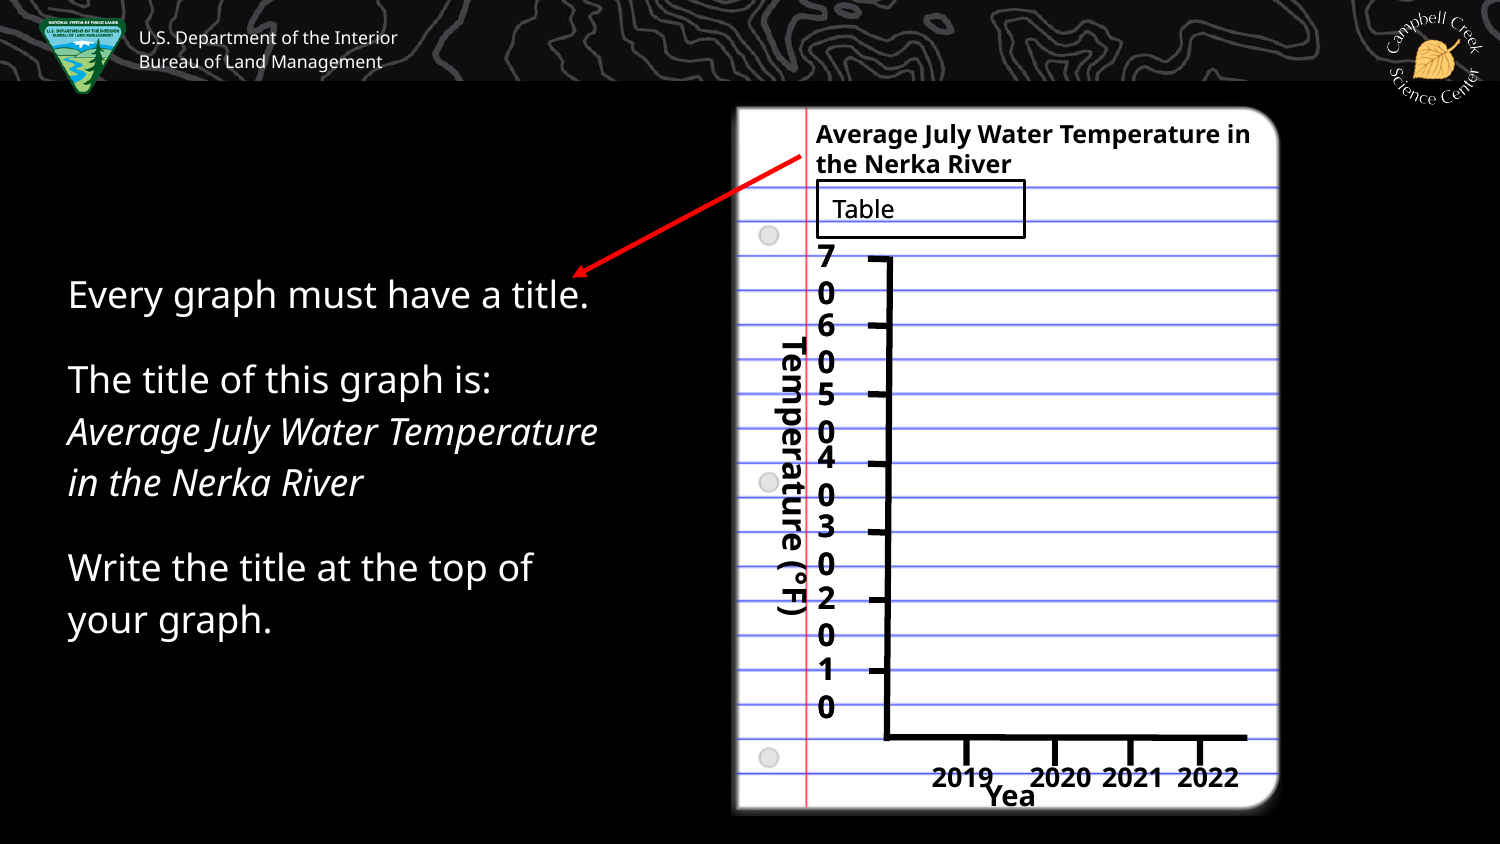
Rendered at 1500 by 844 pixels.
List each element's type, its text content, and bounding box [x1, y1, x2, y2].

list Every graph must have a title. The title of this graph is: Average July Water Temperature in the Nerka River Write the title at the top of your graph. [52, 249, 636, 691]
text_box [571, 155, 801, 278]
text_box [730, 101, 1282, 816]
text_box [0, 0, 1500, 105]
